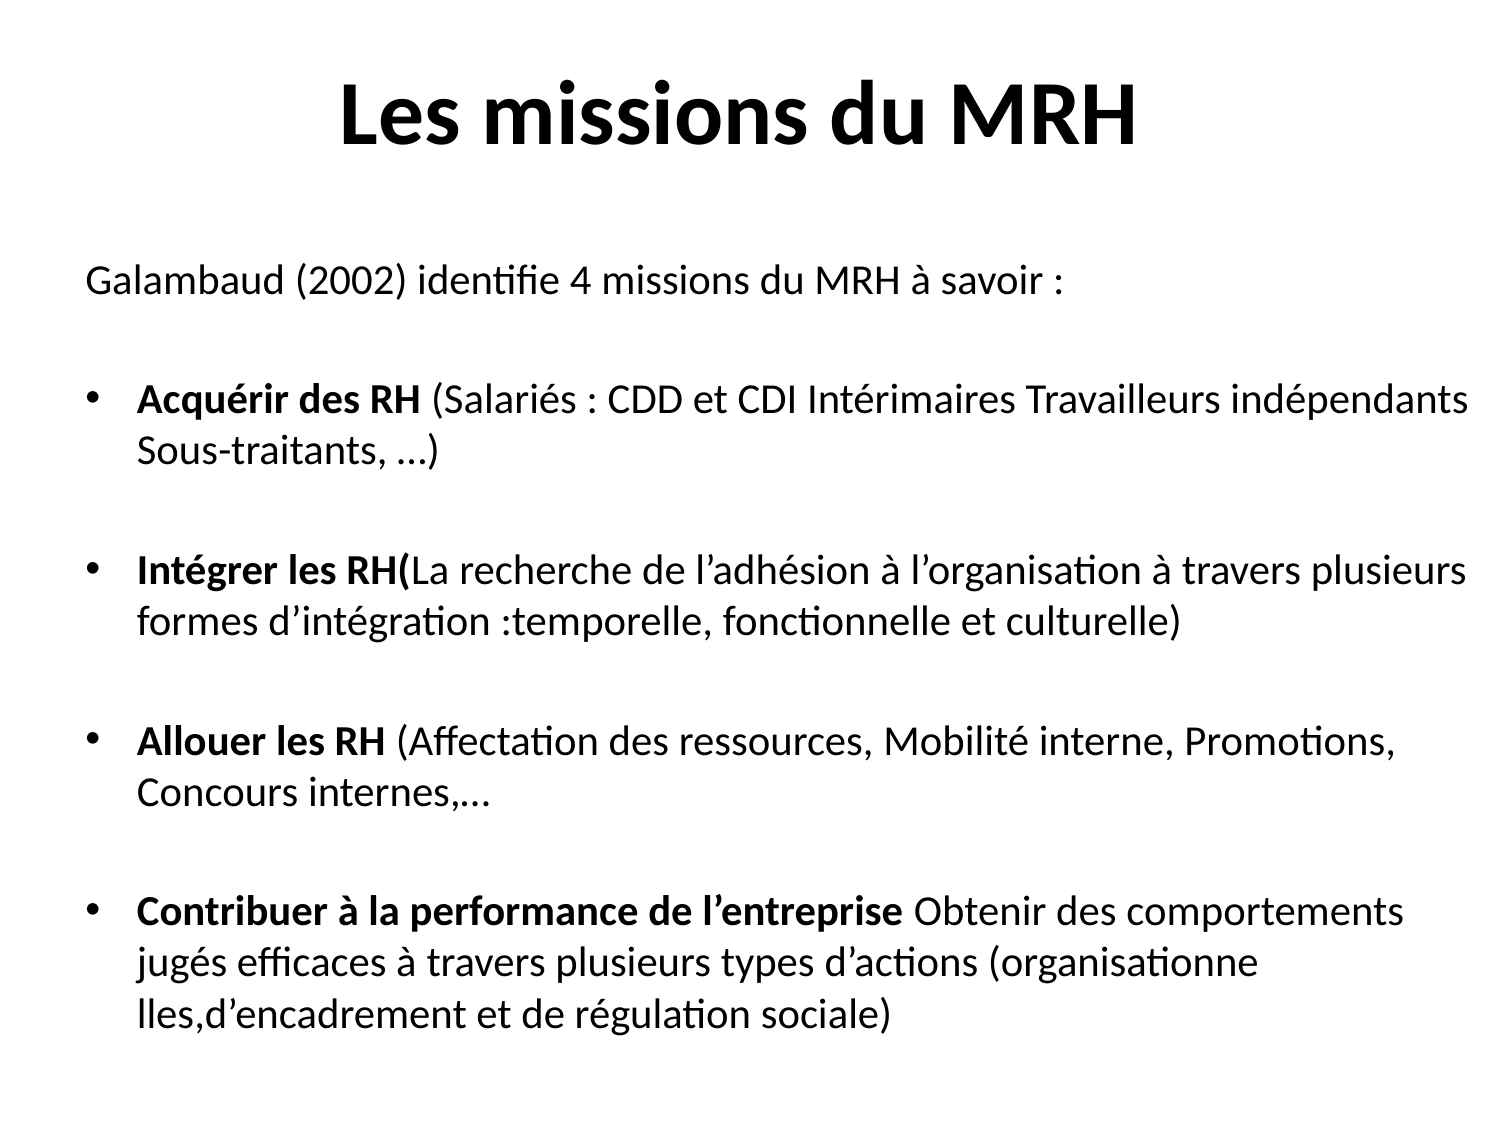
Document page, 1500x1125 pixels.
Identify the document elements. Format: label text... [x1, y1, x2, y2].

title Les missions du MRH [64, 30, 1415, 186]
list Galambaud (2002) identifie 4 missions du MRH à savoir : Acquérir des RH (Salariés : CDD et CDI Intérimaires Travailleurs indépendants Sous-traitants, …) Intégrer les RH(La recherche de l’adhésion à l’organisation à travers plusieurs formes d’intégration :temporelle, fonctionnelle et culturelle) Allouer les RH (Affectation des ressources, Mobilité interne, Promotions, Concours internes,… Contribuer à la performance de l’entreprise Obtenir des comportements jugés efficaces à travers plusieurs types d’actions (organisationne lles,d’encadrement et de régulation sociale) [70, 184, 1500, 1055]
